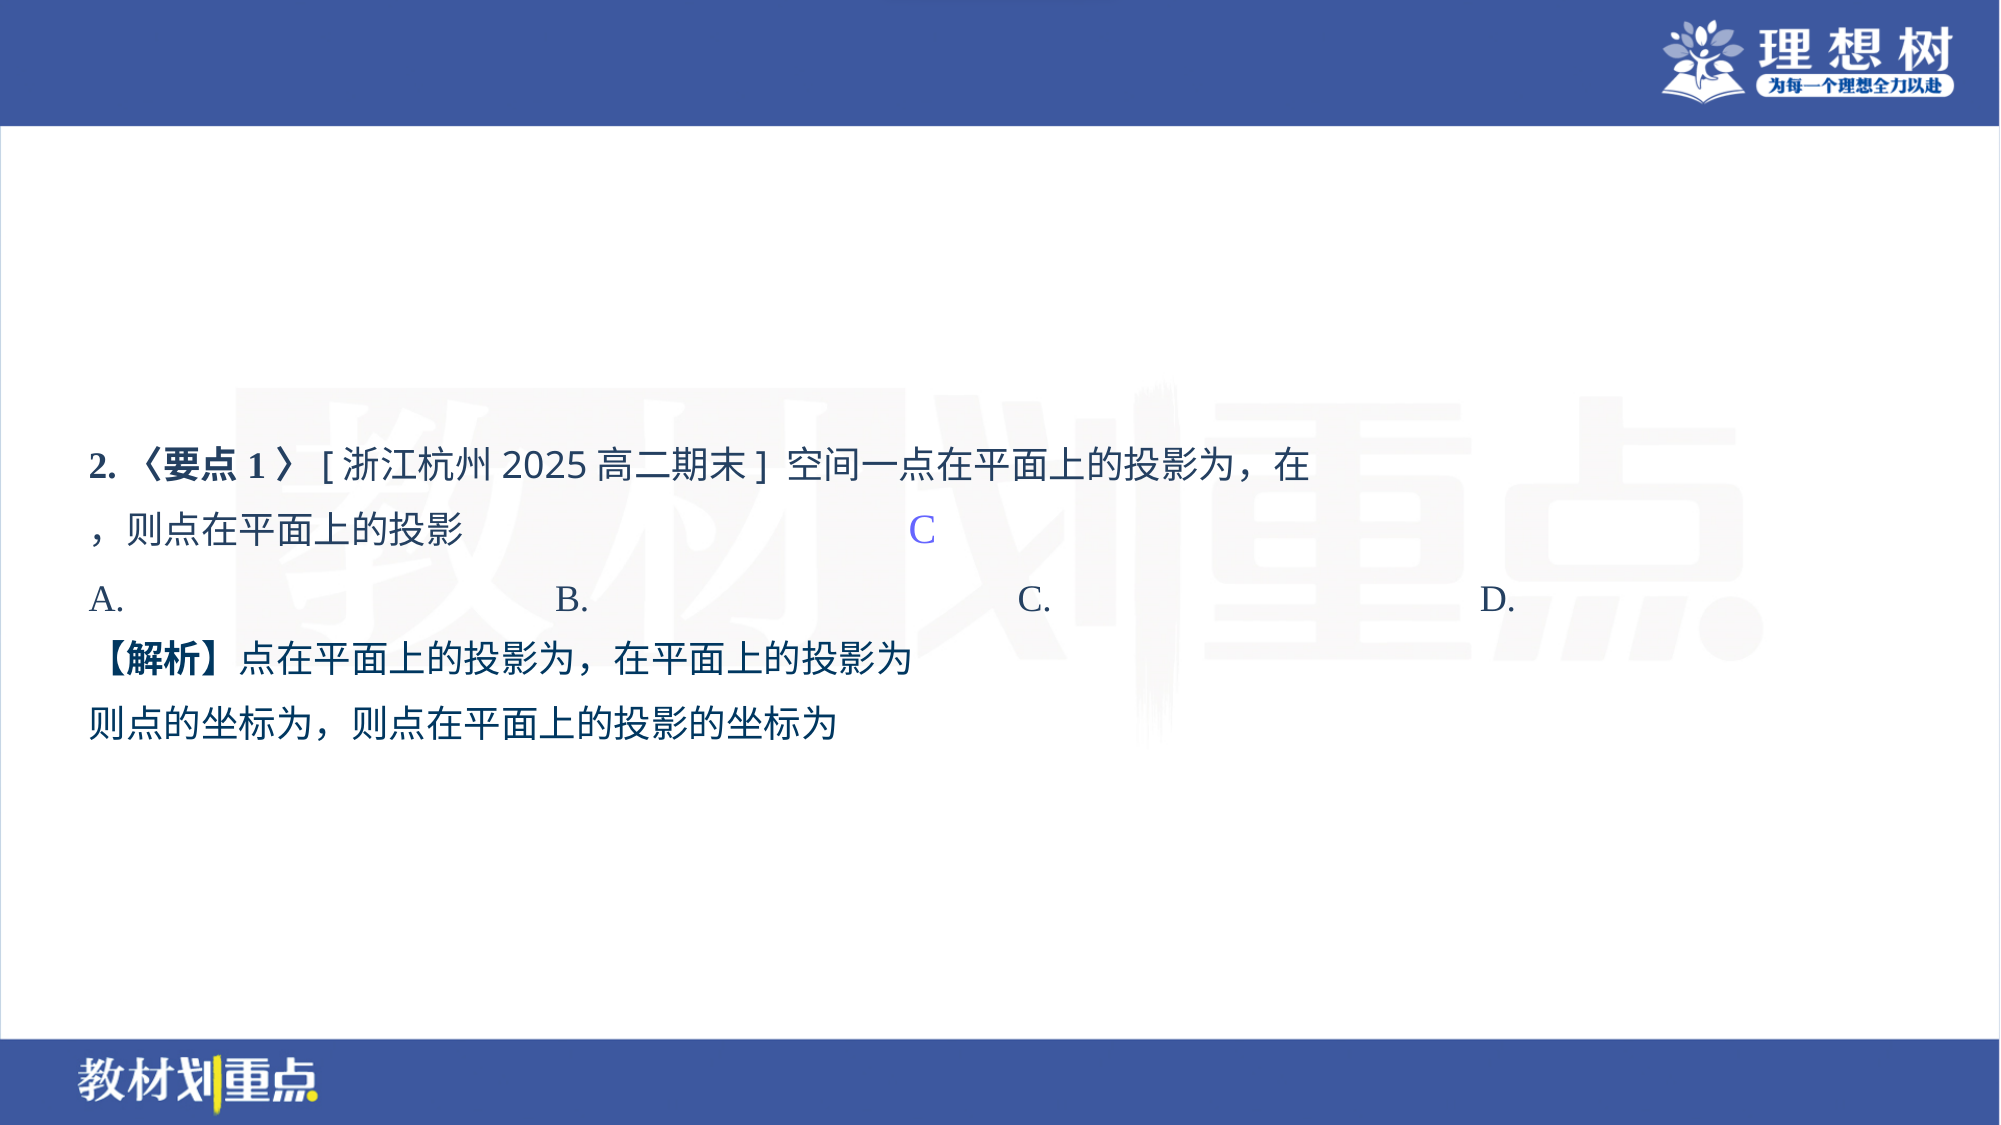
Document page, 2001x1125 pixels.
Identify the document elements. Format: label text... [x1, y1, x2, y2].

text_box C [893, 499, 952, 550]
picture [0, 0, 2000, 1125]
